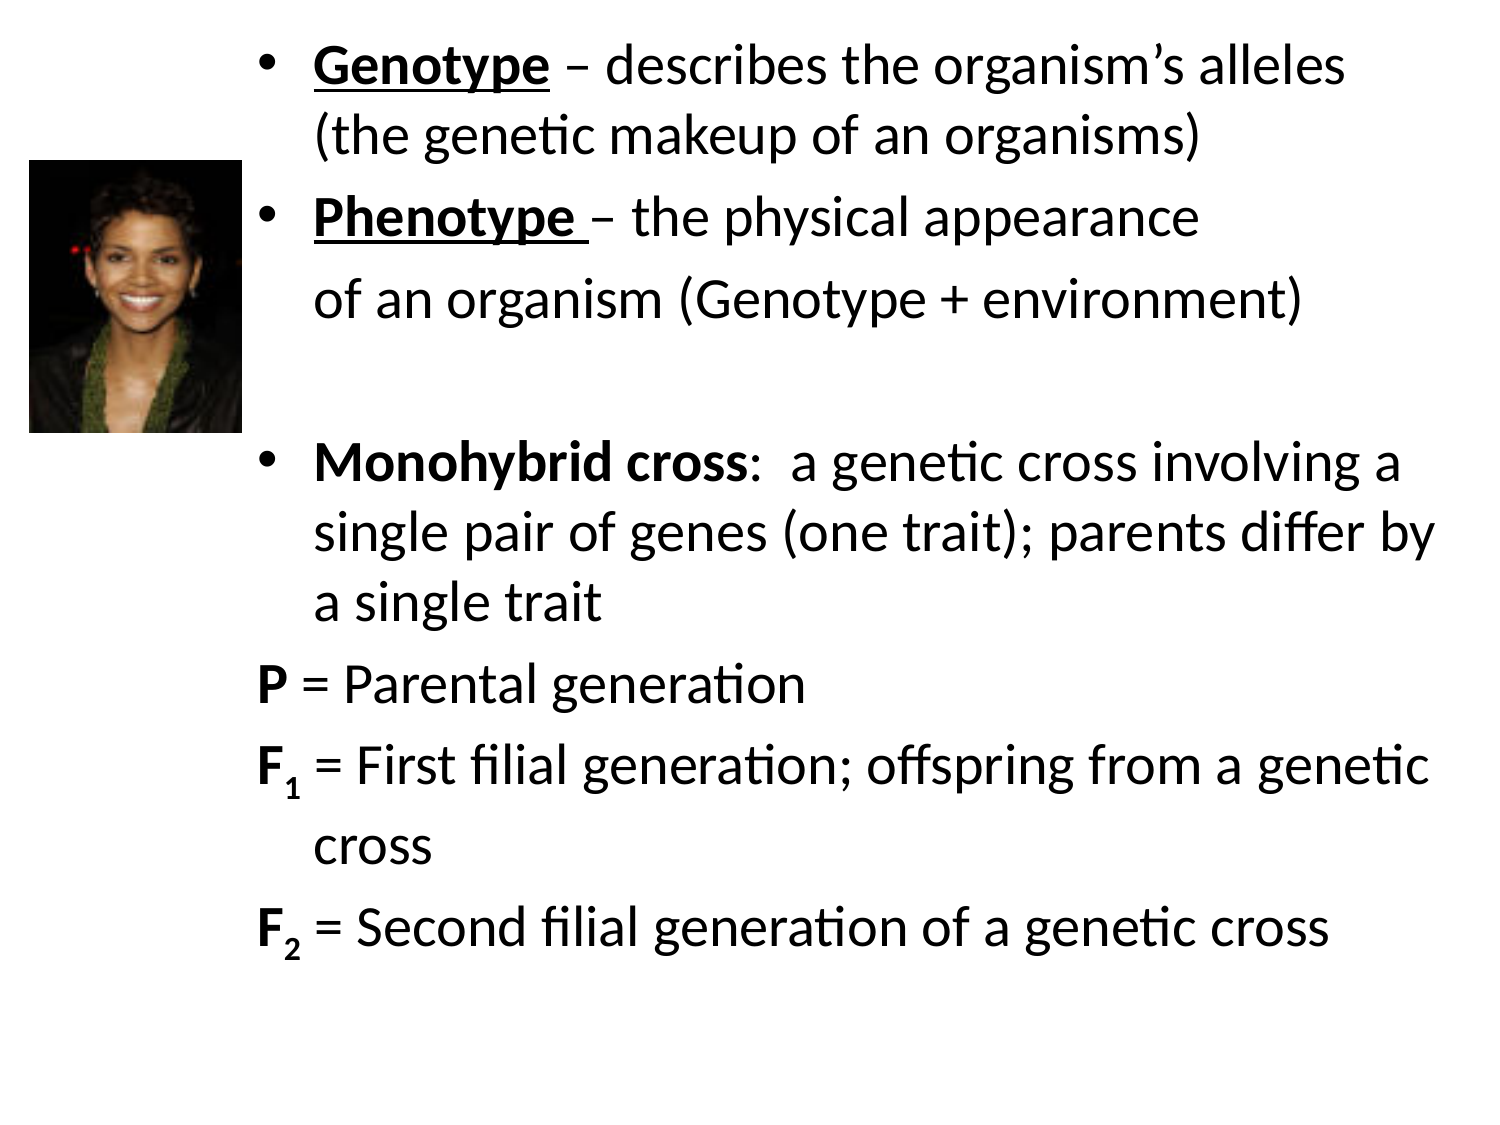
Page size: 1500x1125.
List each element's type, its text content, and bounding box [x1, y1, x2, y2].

list Genotype – describes the organism’s alleles (the genetic makeup of an organisms) Phenotype – the physical appearance of an organism (Genotype + environment) Monohybrid cross: a genetic cross involving a single pair of genes (one trait); parents differ by a single trait P = Parental generation F1 = First filial generation; offspring from a genetic cross F2 = Second filial generation of a genetic cross [242, 19, 1467, 1094]
picture [29, 160, 243, 433]
